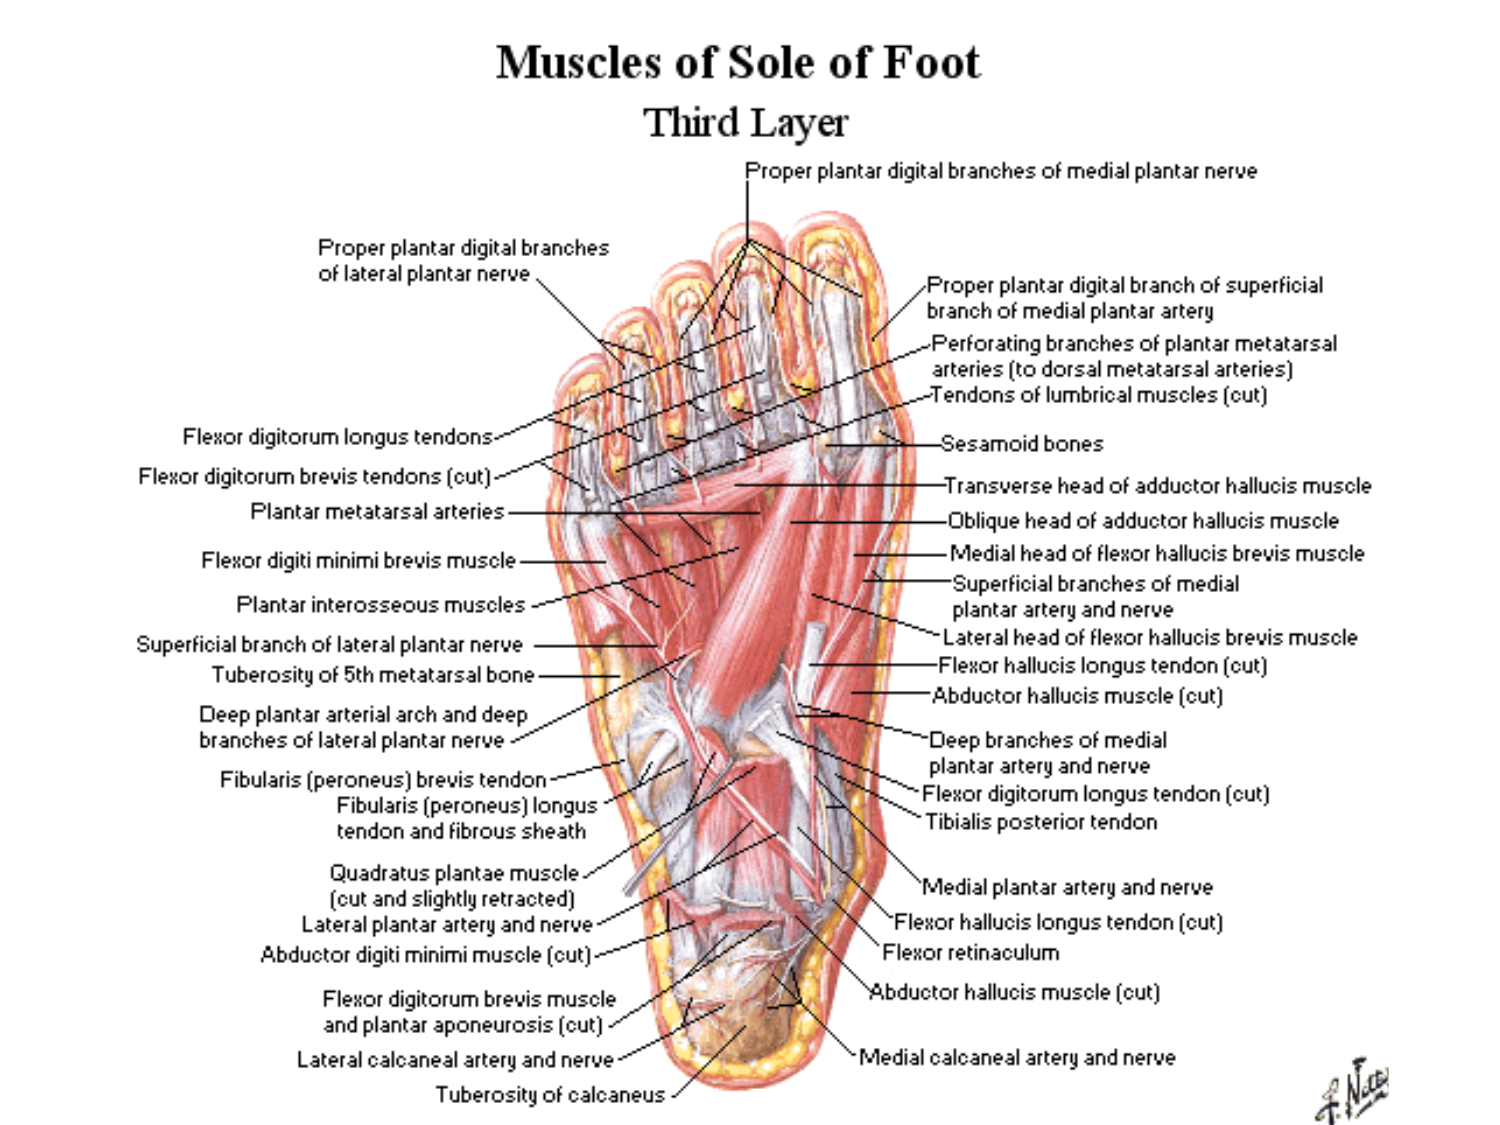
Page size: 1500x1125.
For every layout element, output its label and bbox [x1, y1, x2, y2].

picture [111, 32, 1389, 1125]
